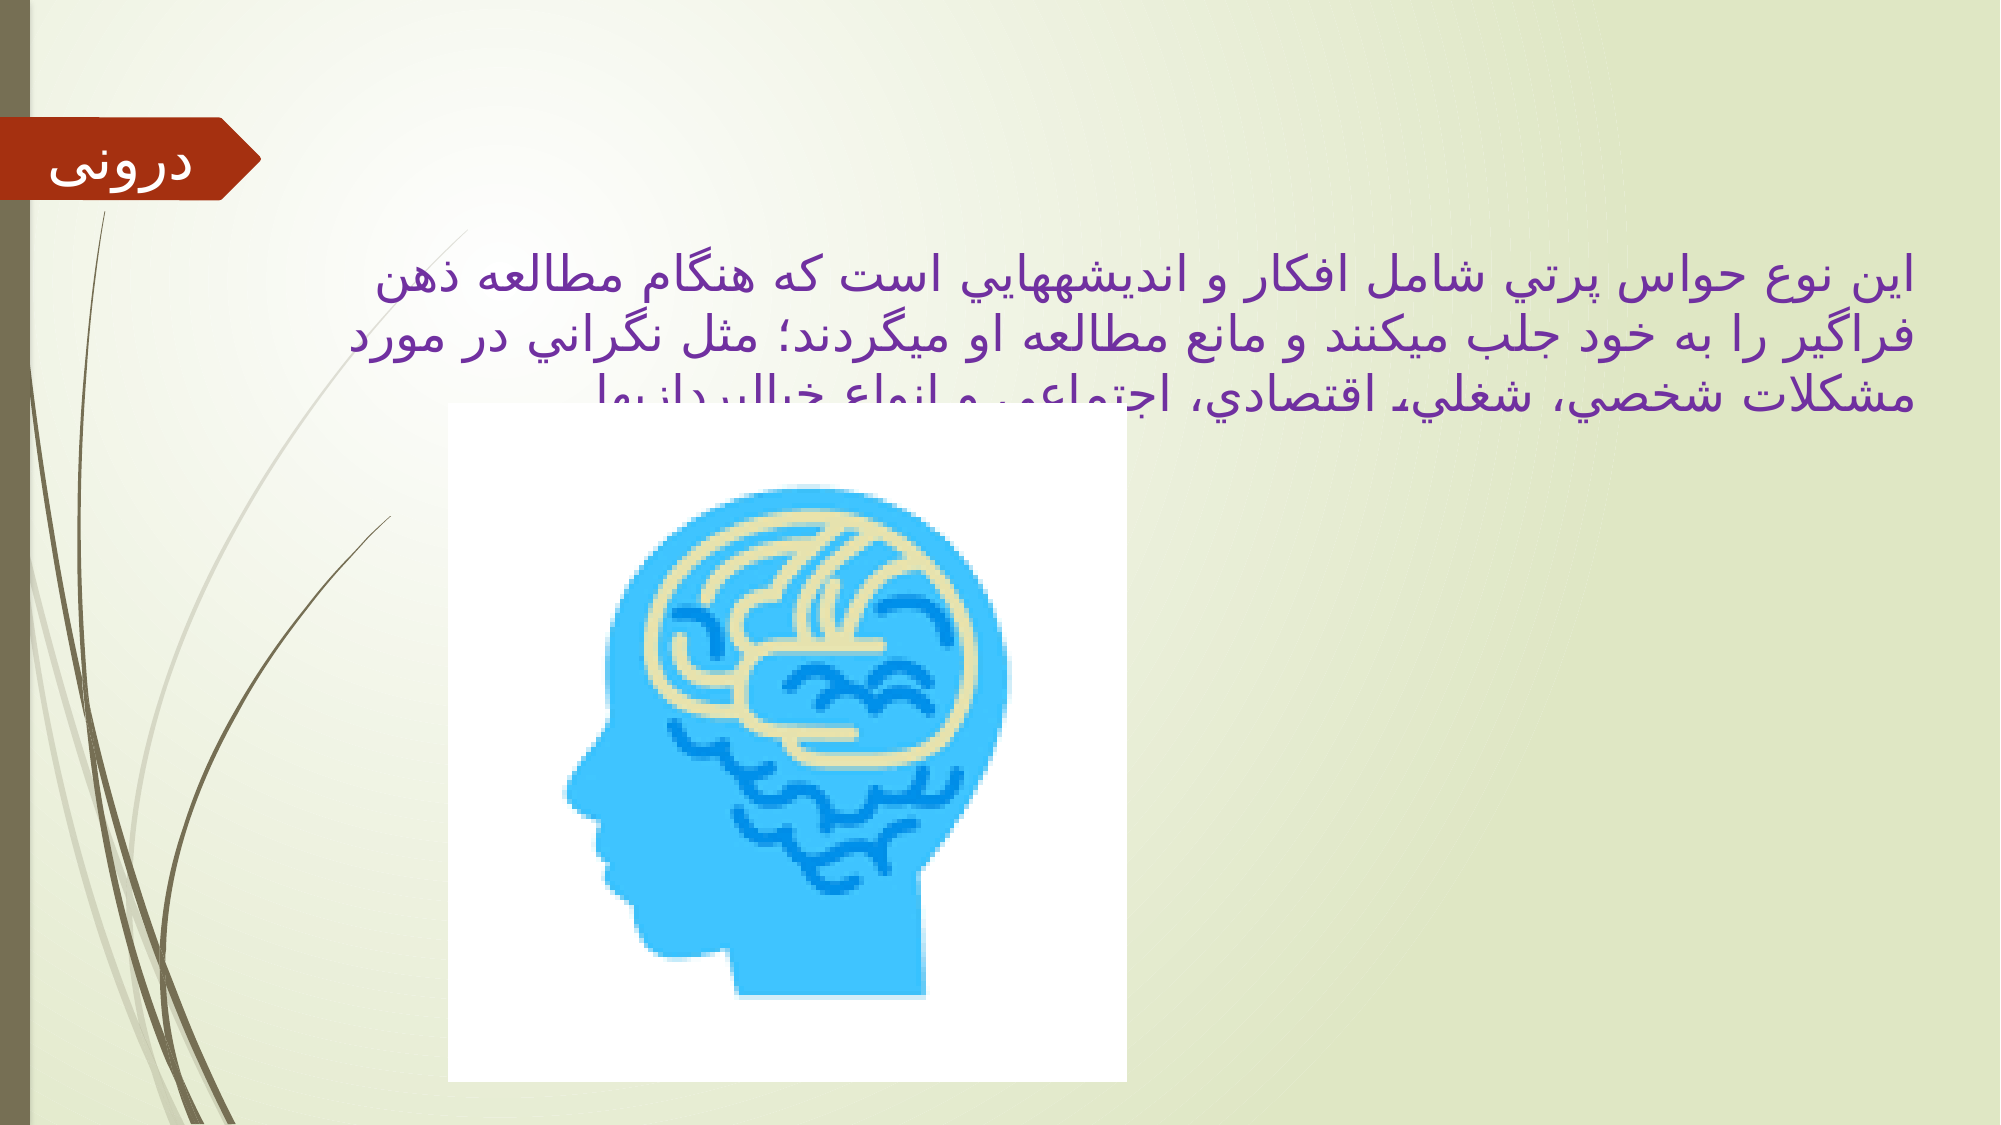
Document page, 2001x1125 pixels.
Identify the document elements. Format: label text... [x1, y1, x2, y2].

text_box درونی [32, 113, 210, 199]
picture [448, 403, 1127, 1082]
text_box اين نوع حواس پرتي شامل افكار و انديشه‏هايي است كه هنگام مطالعه ذهن فراگير را به خود جلب مي‏كنند و مانع مطالعه او مي‏گردند؛ مثل نگراني در مورد مشكلات شخصي، شغلي، اقتصادي، اجتماعي و انواع خيال‏پردازي‏ها. [265, 234, 1933, 430]
